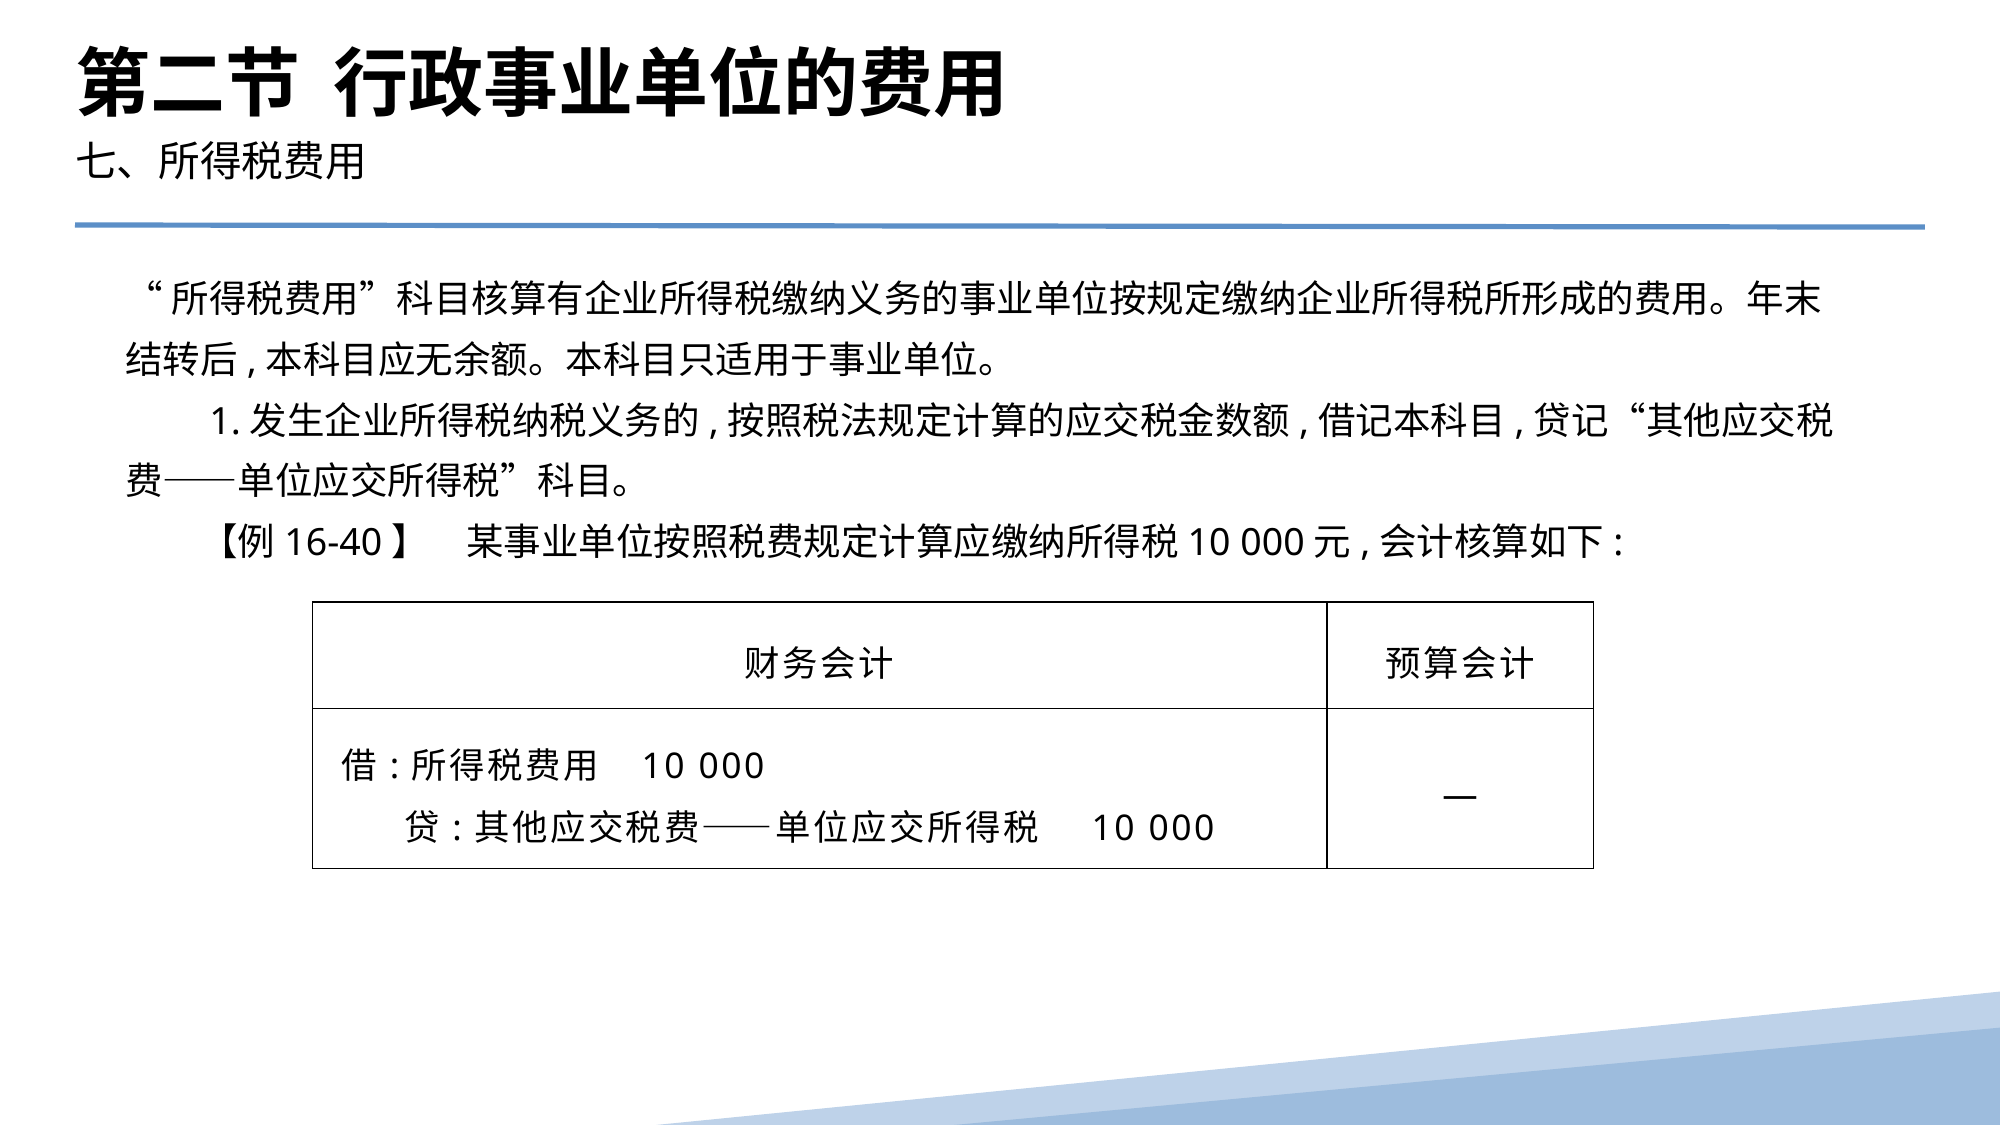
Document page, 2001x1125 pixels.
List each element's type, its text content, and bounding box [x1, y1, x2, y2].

table_cell 借:所得税费用 10 000 贷:其他应交税费——单位应交所得税 10 000 [313, 709, 1326, 868]
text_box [74, 224, 1925, 228]
text_box 第二节 行政事业单位的费用 [75, 24, 1925, 124]
text_box “所得税费用”科目核算有企业所得税缴纳义务的事业单位按规定缴纳企业所得税所形成的费用。年末结转后,本科目应无余额。本科目只适用于事业单位。 1.发生企业所得税纳税义务的,按照税法规定计算的应交税金数额,借记本科目,贷记“其他应交税费——单位应交所得税”科目。 【例16-40】 某事业单位按照税费规定计算应缴纳所得税10 000元,会计核算如下: [110, 252, 1872, 551]
text_box 七、所得税费用 [75, 124, 1925, 200]
table_header 财务会计 [313, 603, 1326, 708]
table_cell — [1328, 709, 1593, 868]
table_header 预算会计 [1328, 603, 1593, 708]
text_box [656, 991, 2000, 1125]
